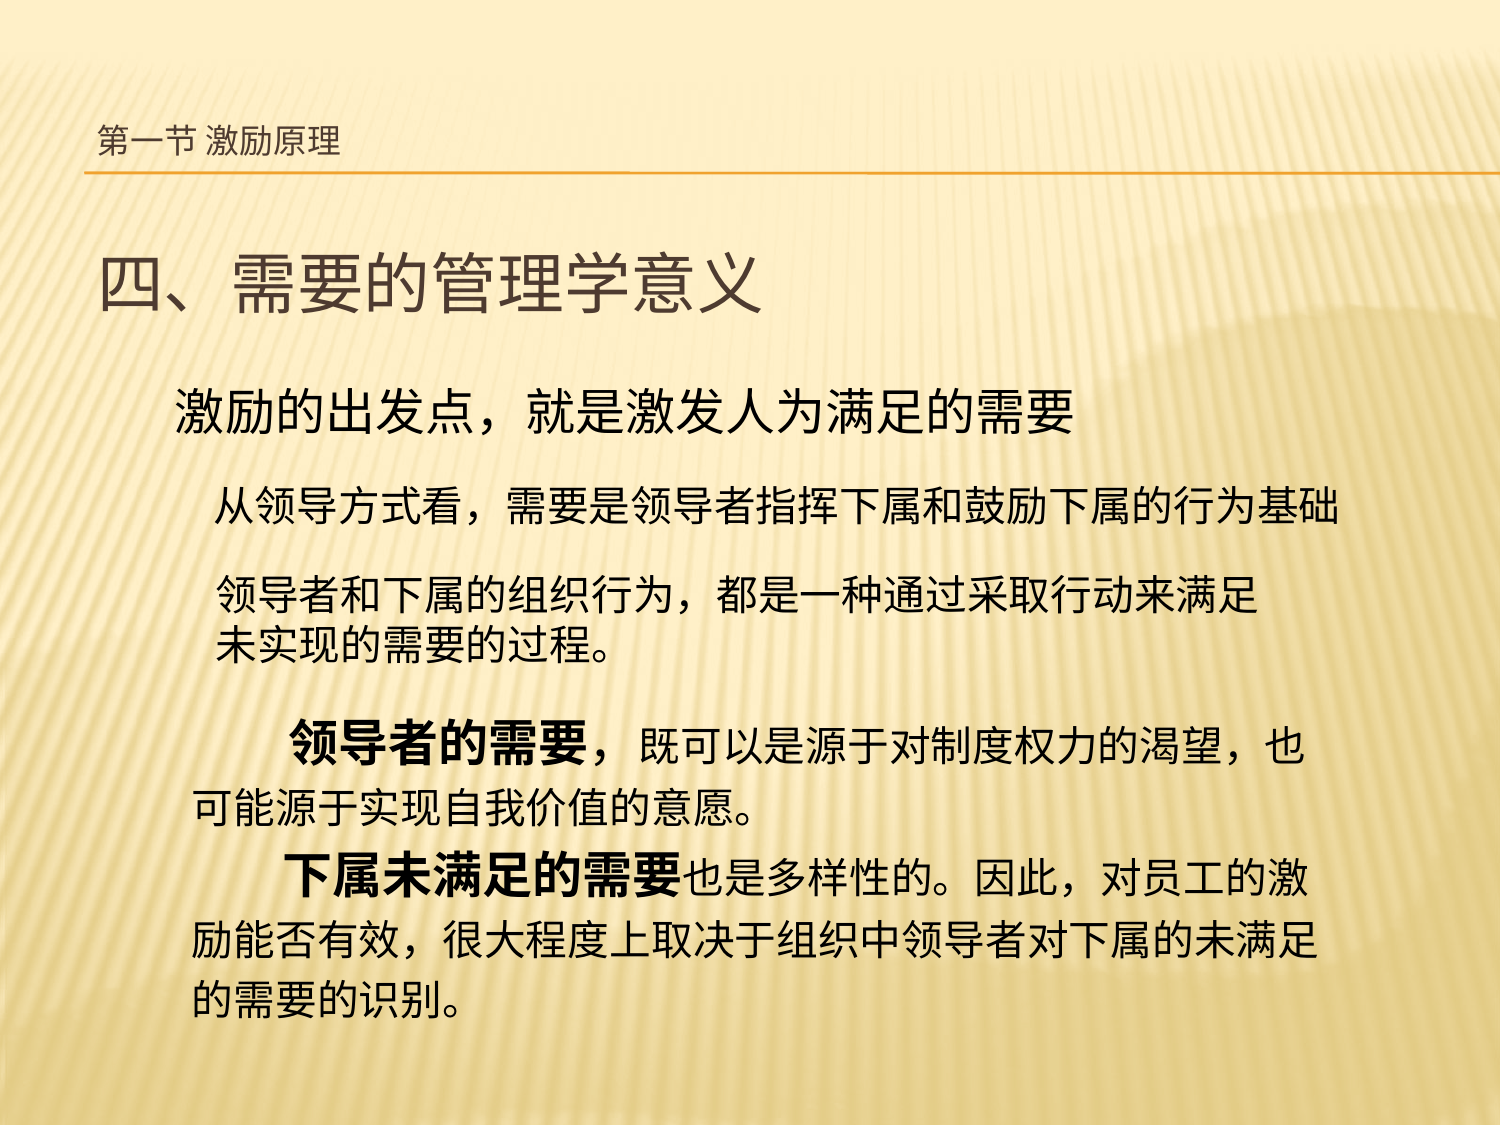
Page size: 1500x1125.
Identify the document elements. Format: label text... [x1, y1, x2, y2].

text_box 领导者和下属的组织行为，都是一种通过采取行动来满足未实现的需要的过程。 [200, 561, 1316, 677]
text_box 激励的出发点，就是激发人为满足的需要 [160, 372, 1145, 448]
title 第一节 激励原理 [82, 82, 1433, 169]
text_box 从领导方式看，需要是领导者指挥下属和鼓励下属的行为基础 [198, 472, 1361, 538]
list 四、需要的管理学意义 [81, 234, 1426, 1006]
text_box 领导者的需要，既可以是源于对制度权力的渴望，也可能源于实现自我价值的意愿。 下属未满足的需要也是多样性的。因此，对员工的激励能否有效，很大程度上取决于组织中领导者对下属的未满足的需要的识别。 [177, 692, 1361, 1031]
